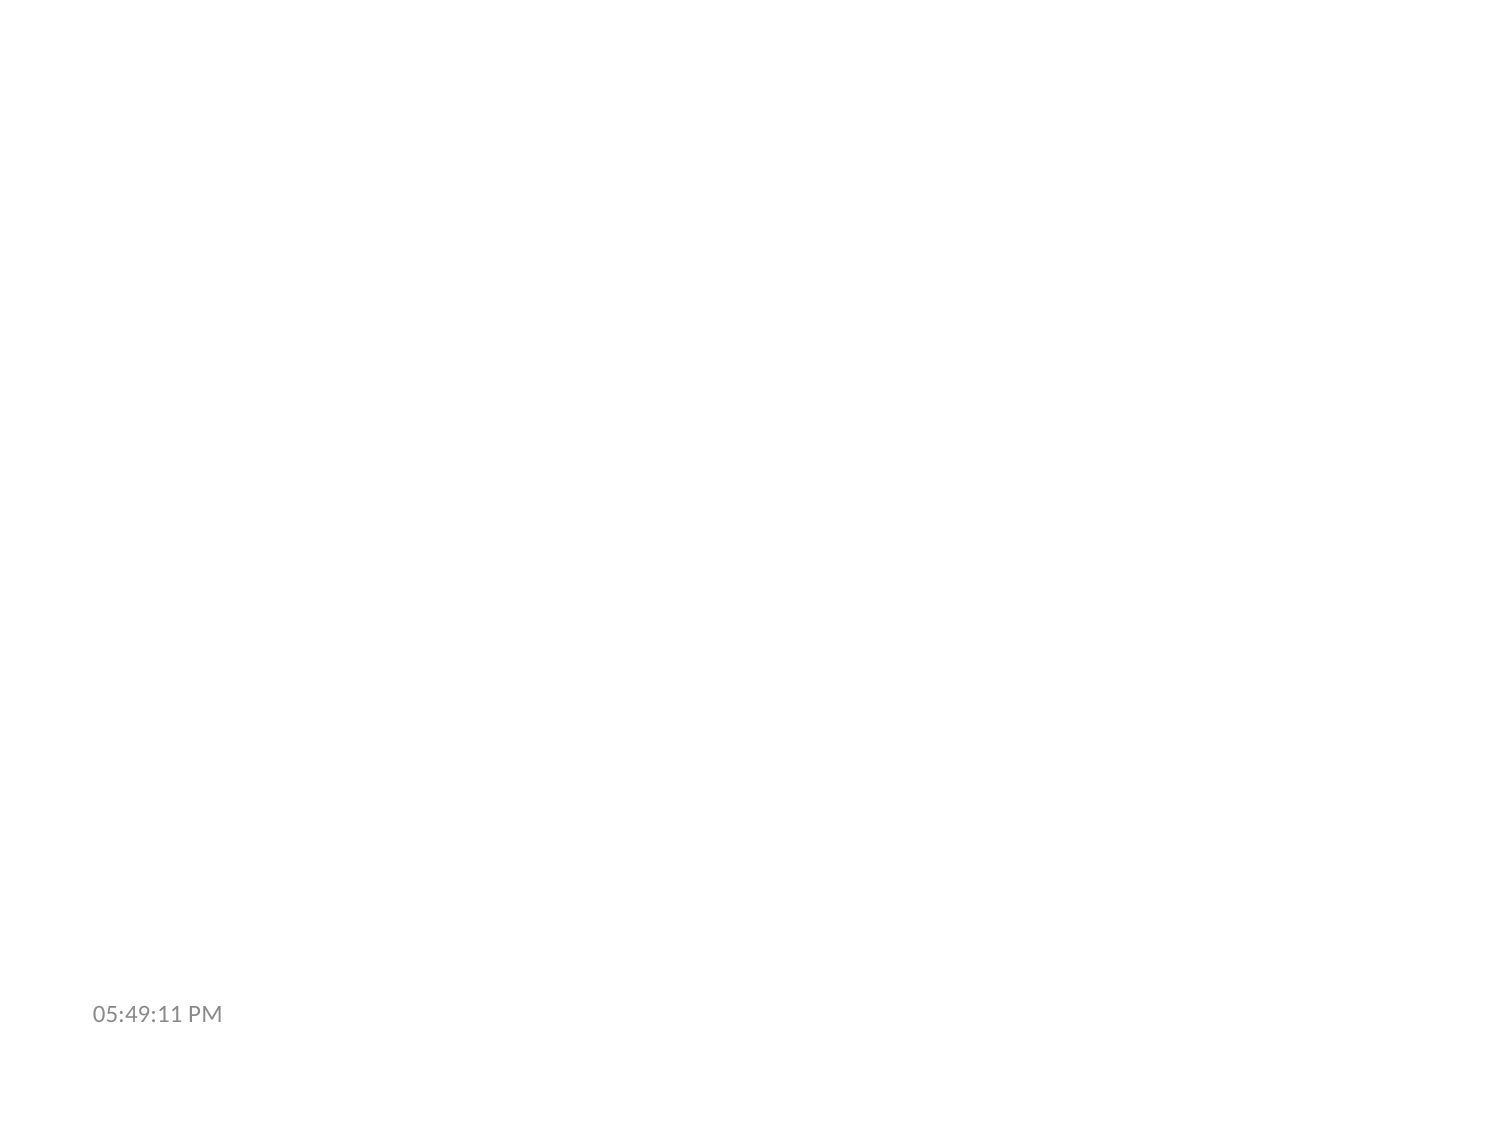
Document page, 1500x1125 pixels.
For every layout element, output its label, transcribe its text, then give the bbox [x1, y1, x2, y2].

text_box 3:35:09 PM [77, 982, 428, 1043]
